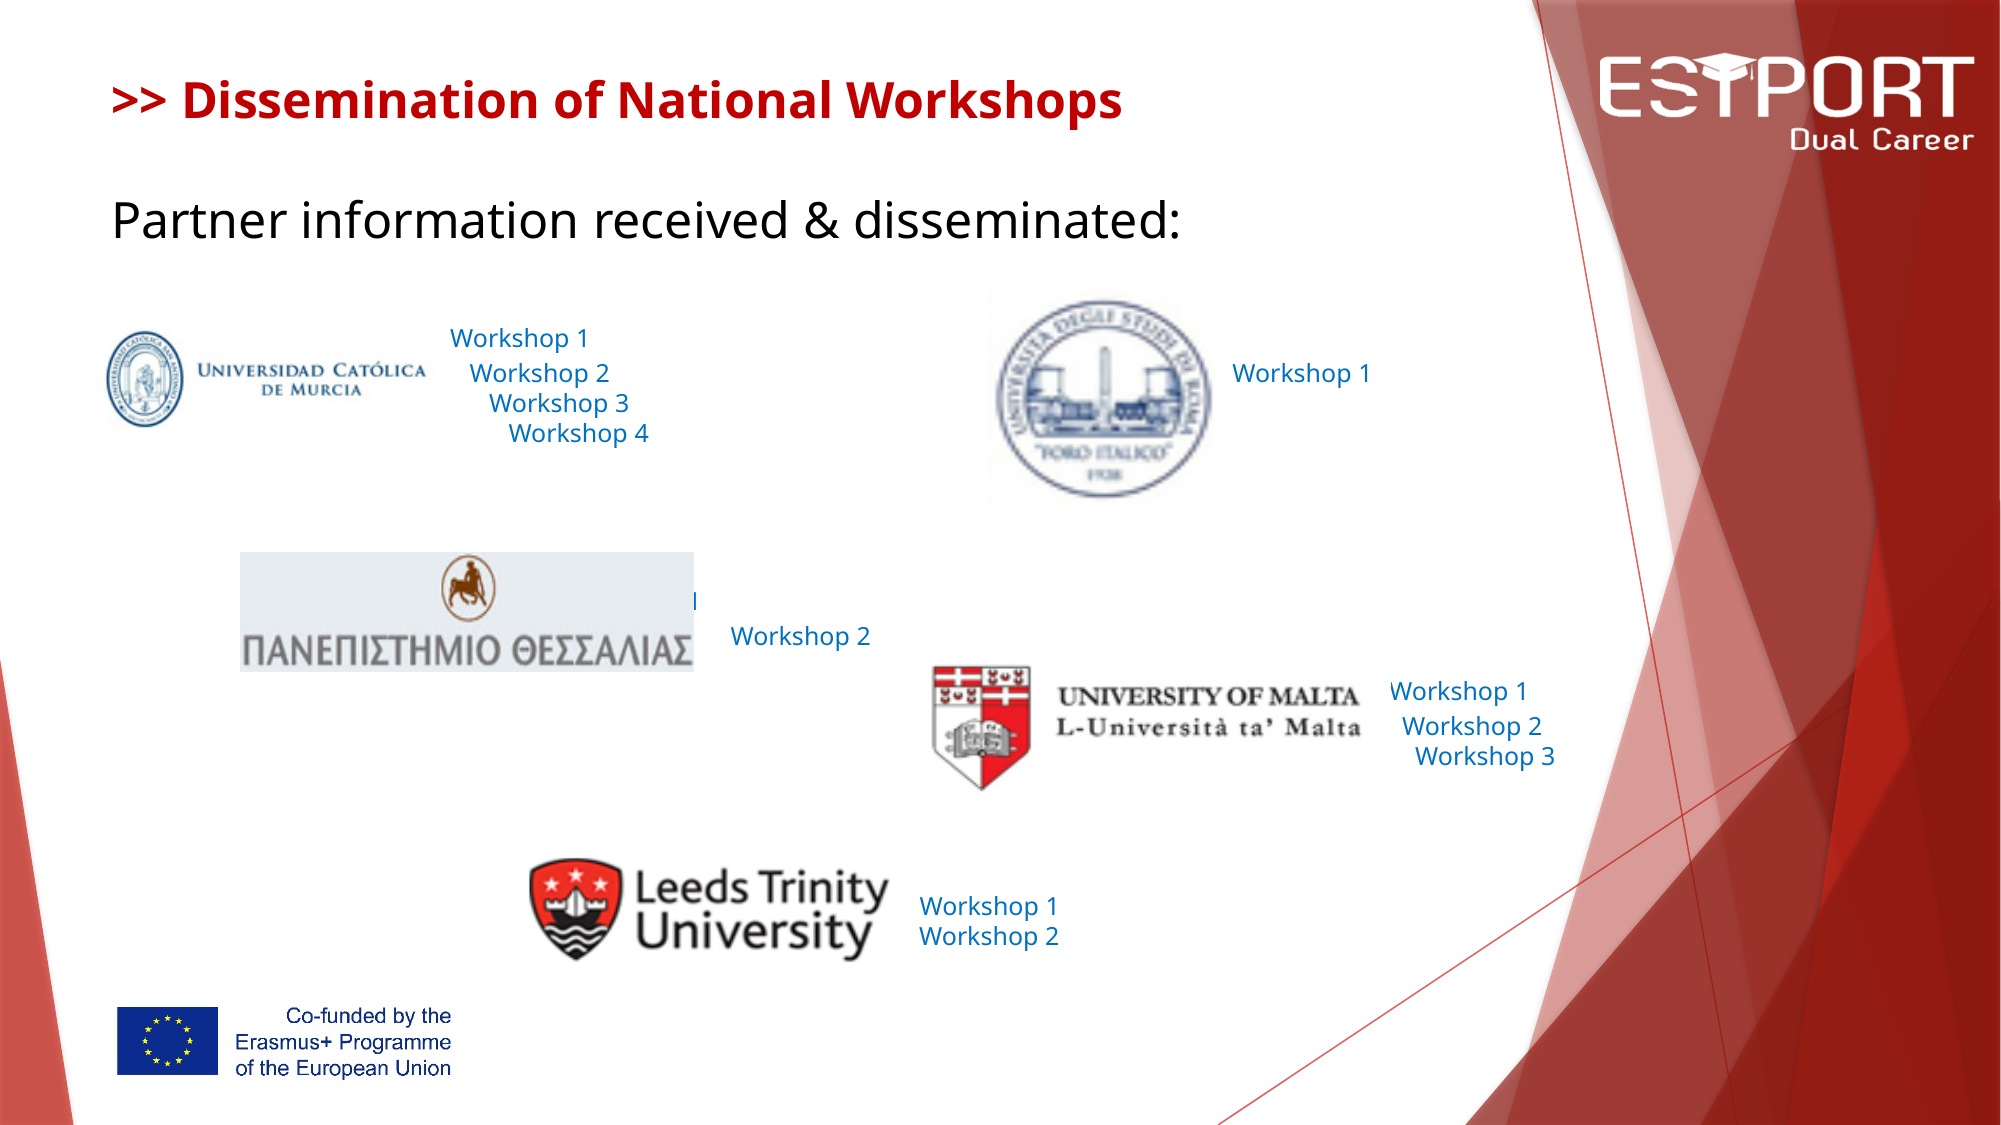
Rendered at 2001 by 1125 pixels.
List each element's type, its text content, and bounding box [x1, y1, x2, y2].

picture [95, 313, 436, 443]
text_box >> Dissemination of National Workshops Partner information received & disseminated: Workshop 1 Workshop 2 Workshop 1 Workshop 3 Workshop 4 Workshop 1 Workshop 2 Workshop 1 Workshop 2 Workshop 3 Workshop 1 Workshop 2 [96, 60, 1689, 1063]
picture [1600, 44, 1987, 156]
picture [95, 987, 468, 1095]
picture [914, 640, 1392, 811]
picture [240, 552, 695, 672]
picture [508, 825, 916, 989]
picture [981, 249, 1232, 537]
